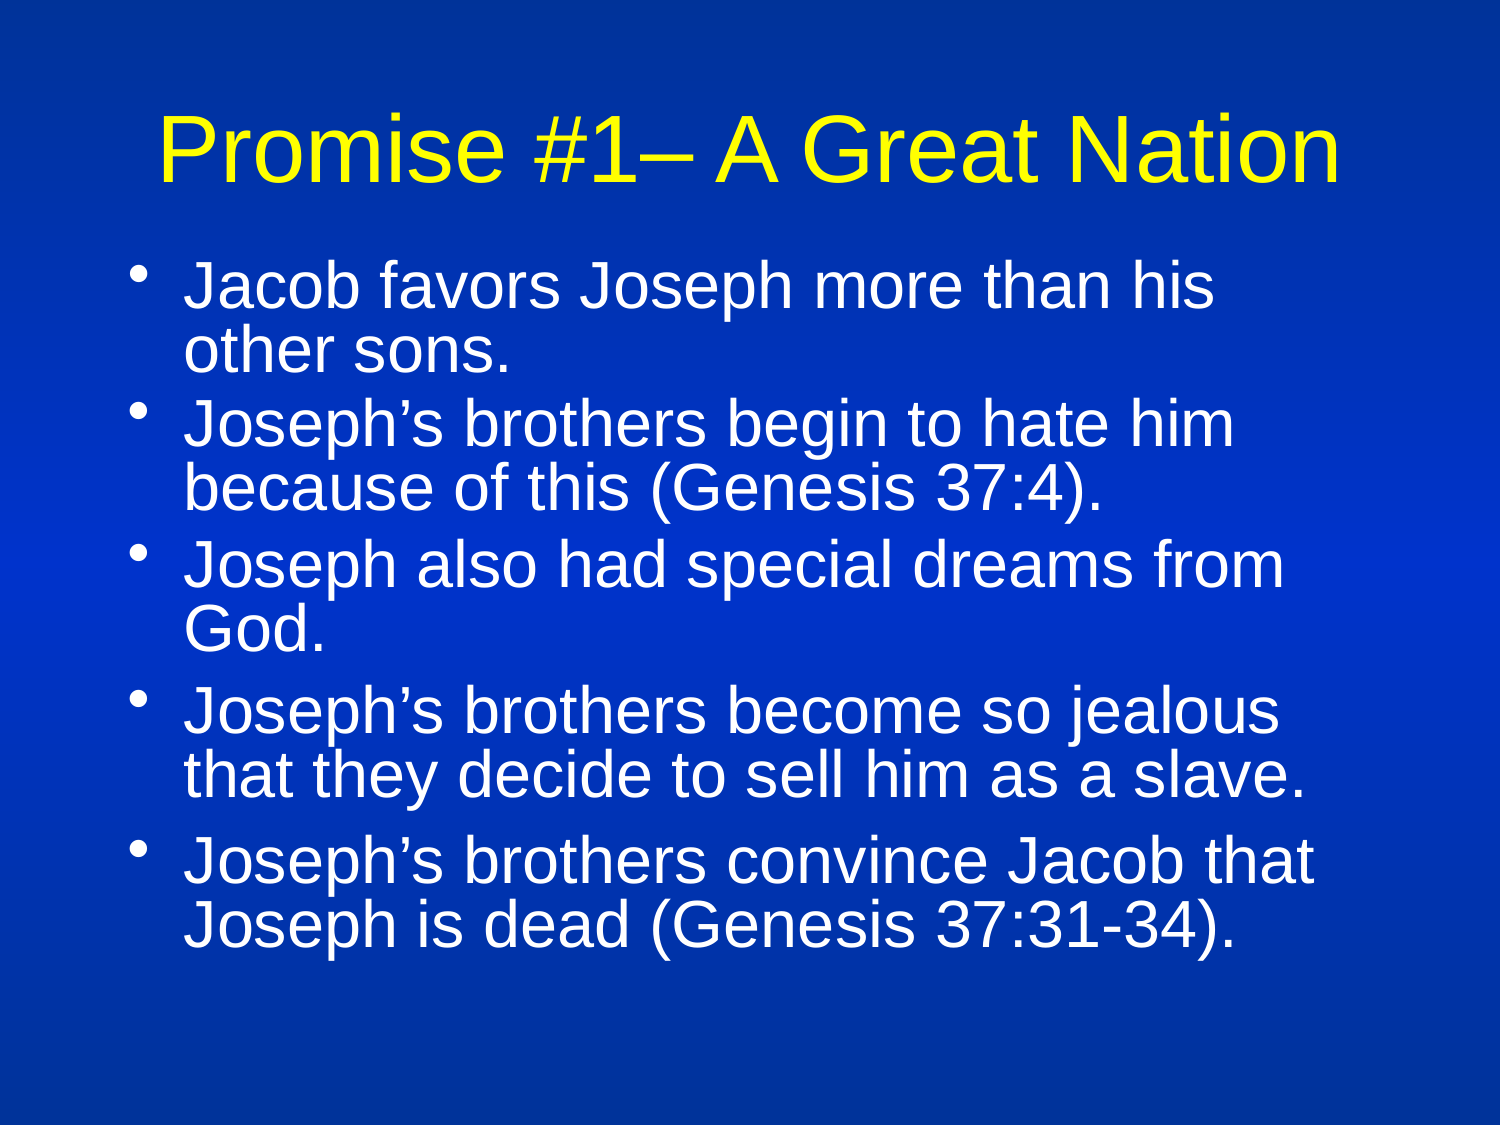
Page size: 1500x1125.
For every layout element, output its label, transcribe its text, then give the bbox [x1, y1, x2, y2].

text_box Joseph’s brothers convince Jacob that Joseph is dead (Genesis 37:31-34). [112, 824, 1400, 963]
text_box Joseph’s brothers become so jealous that they decide to sell him as a slave. [112, 674, 1400, 813]
text_box Joseph’s brothers begin to hate him because of this (Genesis 37:4). Joseph also had special dreams from God. [112, 387, 1400, 674]
list Jacob favors Joseph more than his other sons. [112, 249, 1400, 387]
title Promise #1– A Great Nation [37, 50, 1463, 238]
